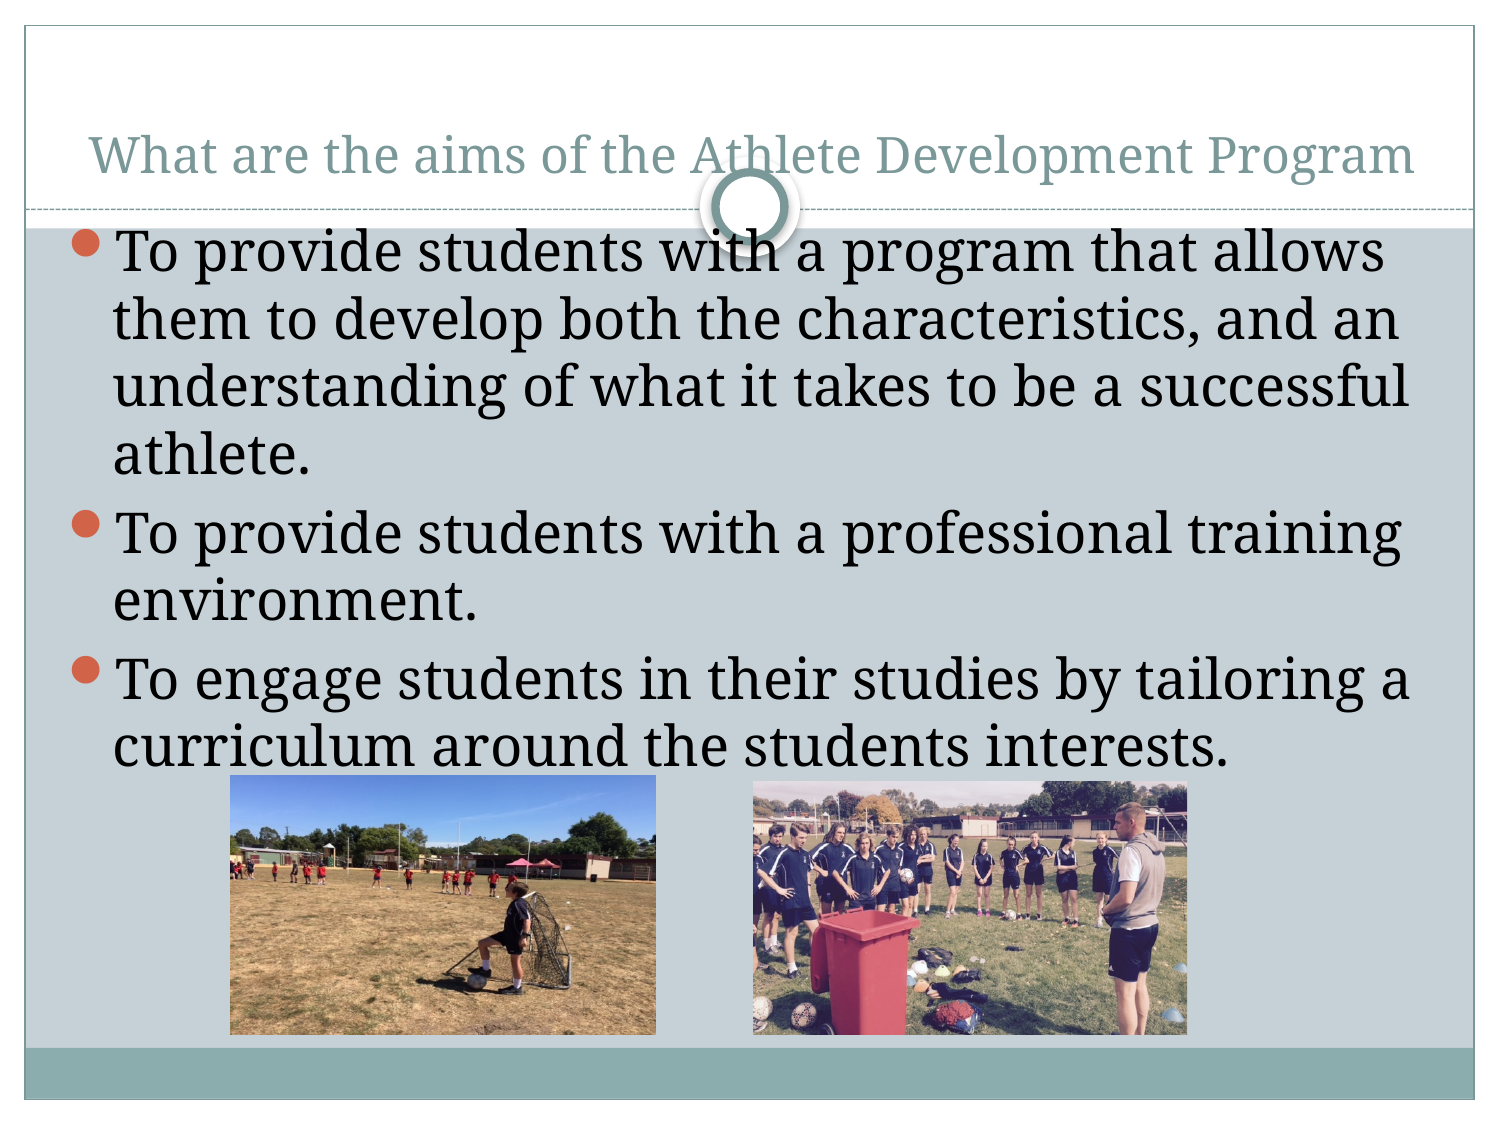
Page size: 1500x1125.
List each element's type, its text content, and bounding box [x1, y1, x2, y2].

list To provide students with a program that allows them to develop both the characteristics, and an understanding of what it takes to be a successful athlete. To provide students with a professional training environment. To engage students in their studies by tailoring a curriculum around the students interests. [53, 208, 1449, 959]
title What are the aims of the Athlete Development Program [53, 66, 1454, 191]
picture [229, 774, 656, 1035]
picture [752, 781, 1188, 1035]
